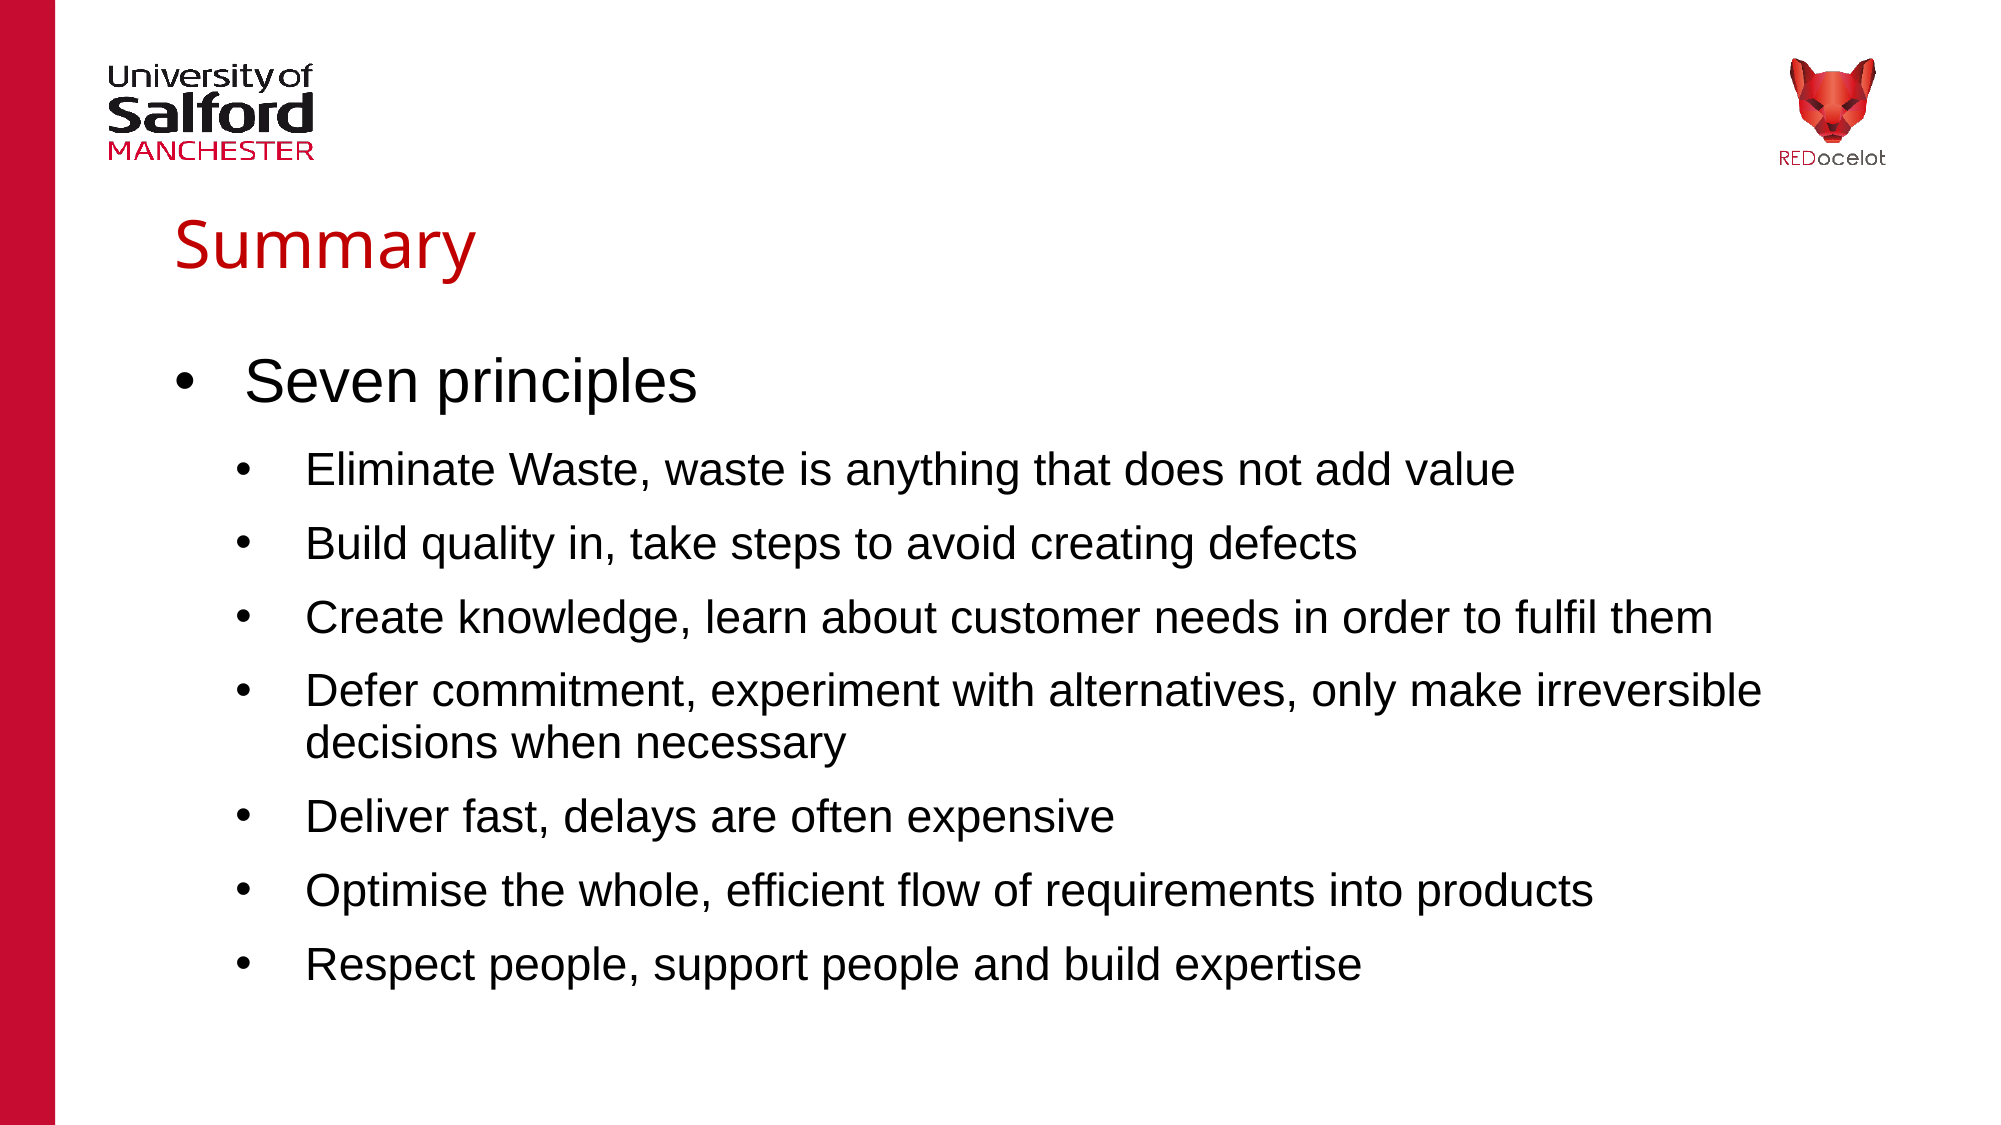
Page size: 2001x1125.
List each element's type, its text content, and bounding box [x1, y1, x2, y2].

picture [60, 27, 362, 196]
picture [1766, 43, 1899, 180]
title Summary [159, 201, 1899, 310]
list Seven principles Eliminate Waste, waste is anything that does not add value Build quality in, take steps to avoid creating defects Create knowledge, learn about customer needs in order to fulfil them Defer commitment, experiment with alternatives, only make irreversible decisions when necessary Deliver fast, delays are often expensive Optimise the whole, efficient flow of requirements into products Respect people, support people and build expertise [159, 340, 1899, 1004]
